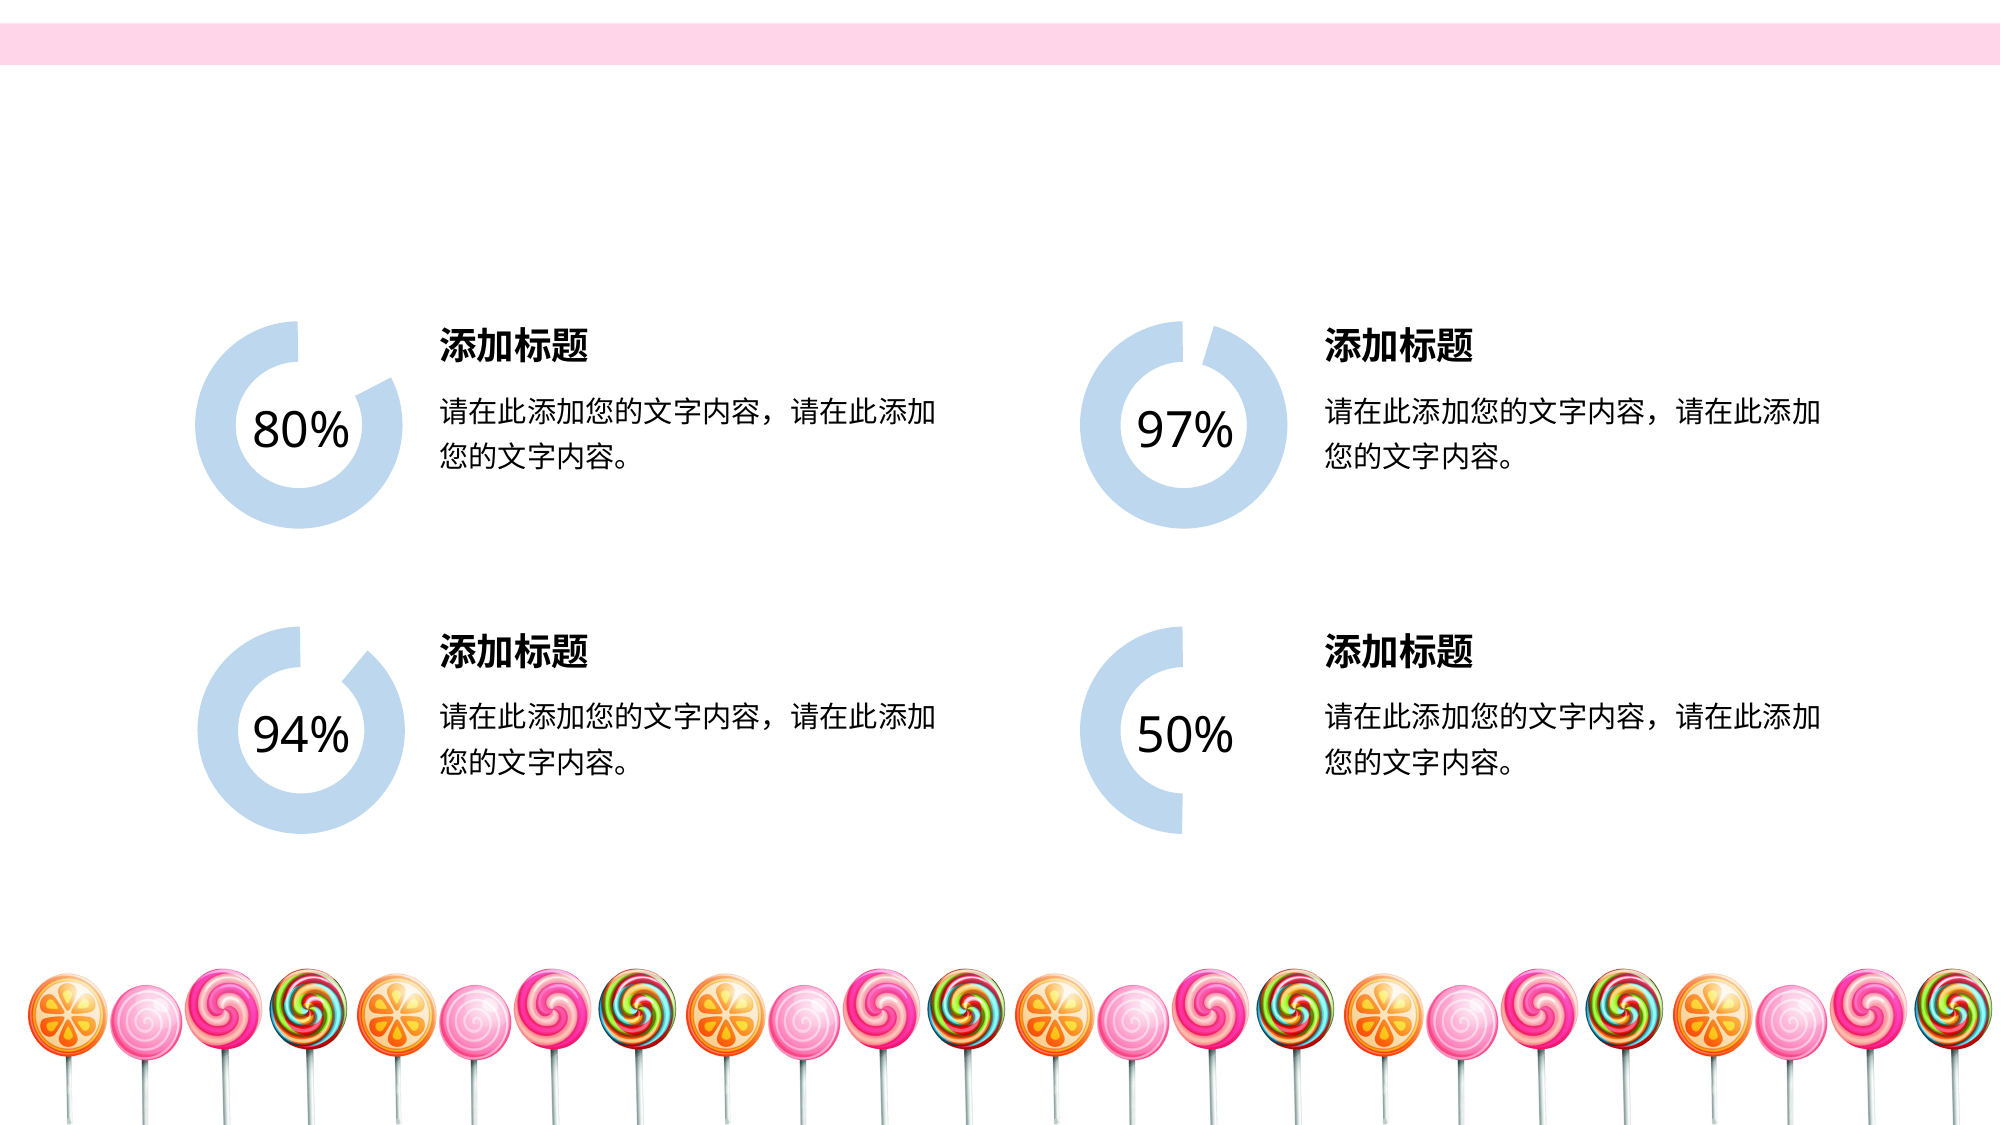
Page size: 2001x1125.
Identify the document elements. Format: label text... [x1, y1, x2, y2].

text_box 请在此添加您的文字内容，请在此添加您的文字内容。 [1309, 680, 1850, 787]
text_box 94% [237, 695, 366, 770]
text_box [1079, 625, 1184, 835]
text_box 请在此添加您的文字内容，请在此添加您的文字内容。 [424, 680, 965, 787]
text_box 97% [1121, 389, 1250, 465]
text_box 添加标题 [1309, 620, 1563, 680]
text_box 请在此添加您的文字内容，请在此添加您的文字内容。 [424, 375, 965, 482]
text_box 50% [1121, 695, 1250, 770]
text_box 添加标题 [1309, 314, 1563, 375]
text_box [1079, 320, 1289, 530]
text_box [25, 953, 2000, 1125]
text_box 添加标题 [424, 314, 678, 375]
text_box [0, 22, 2000, 66]
text_box 添加标题 [424, 620, 678, 680]
text_box [194, 320, 404, 530]
text_box 80% [237, 389, 366, 465]
text_box [196, 625, 406, 835]
text_box 请在此添加您的文字内容，请在此添加您的文字内容。 [1309, 375, 1850, 482]
